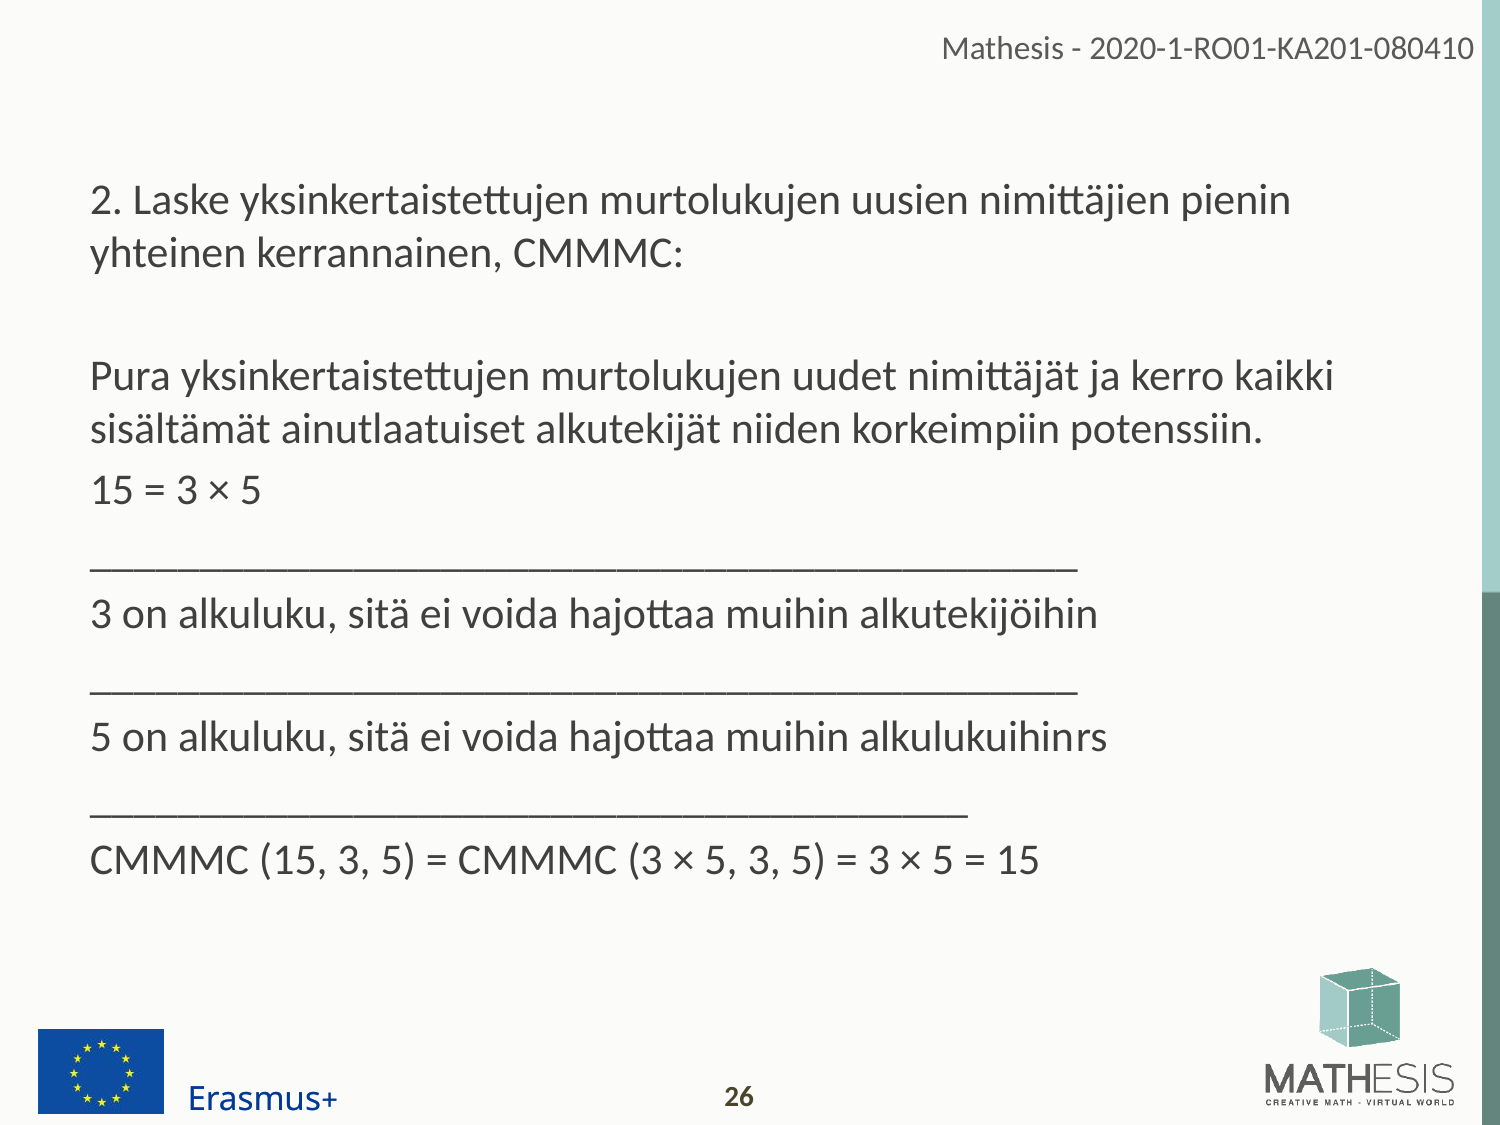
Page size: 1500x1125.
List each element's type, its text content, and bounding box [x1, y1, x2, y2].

picture [38, 1029, 164, 1114]
list 2. Laske yksinkertaistettujen murtolukujen uusien nimittäjien pienin yhteinen kerrannainen, CMMMC: Pura yksinkertaistettujen murtolukujen uudet nimittäjät ja kerro kaikki sisältämät ainutlaatuiset alkutekijät niiden korkeimpiin potenssiin. 15 = 3 × 5 _____________________________________________ 3 on alkuluku, sitä ei voida hajottaa muihin alkutekijöihin _____________________________________________ 5 on alkuluku, sitä ei voida hajottaa muihin alkulukuihinrs ________________________________________ CMMMC (15, 3, 5) = CMMMC (3 × 5, 3, 5) = 3 × 5 = 15 [75, 163, 1425, 906]
